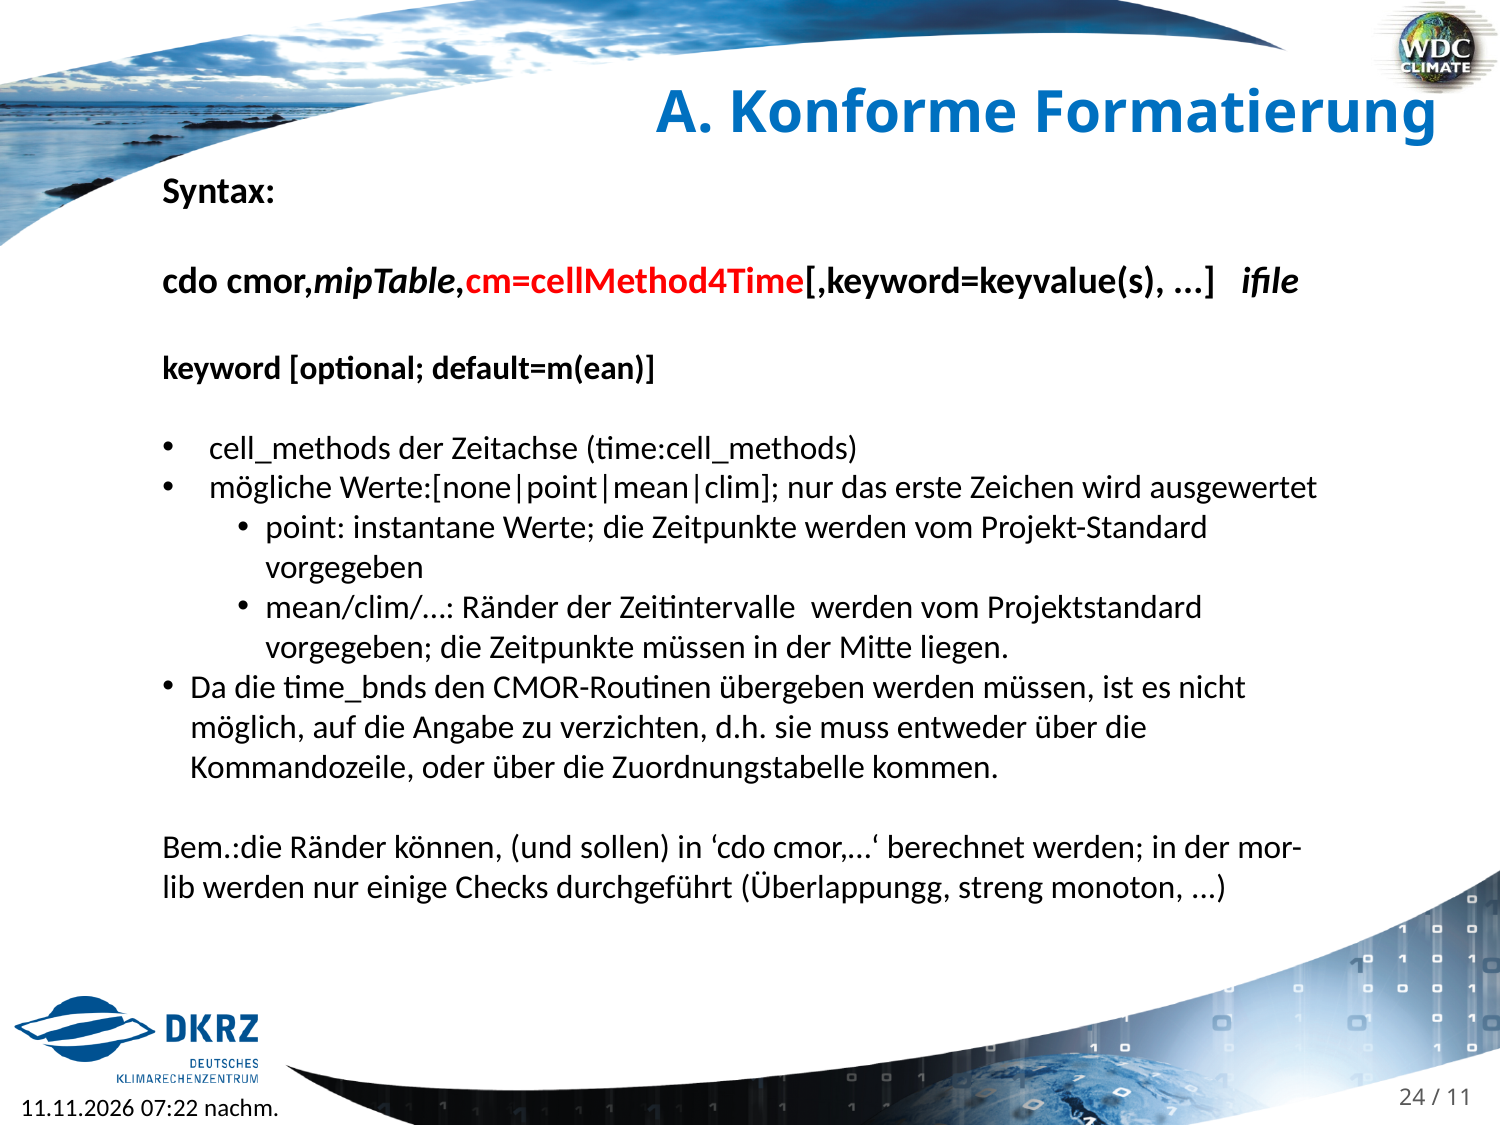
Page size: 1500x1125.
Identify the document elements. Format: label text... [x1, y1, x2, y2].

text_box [507, 851, 659, 1003]
picture [14, 996, 258, 1083]
text_box Syntax: cdo cmor,mipTable,cm=cellMethod4Time[,keyword=keyvalue(s), ...] ifile keyword [optional; default=m(ean)] cell_methods der Zeitachse (time:cell_methods) mögliche Werte:[none|point|mean|clim]; nur das erste Zeichen wird ausgewertet point: instantane Werte; die Zeitpunkte werden vom Projekt-Standard vorgegeben mean/clim/…: Ränder der Zeitintervalle werden vom Projektstandard vorgegeben; die Zeitpunkte müssen in der Mitte liegen. Da die time_bnds den CMOR-Routinen übergeben werden müssen, ist es nicht möglich, auf die Angabe zu verzichten, d.h. sie muss entweder über die Kommandozeile, oder über die Zuordnungstabelle kommen. Bem.:die Ränder können, (und sollen) in ‘cdo cmor,…‘ berechnet werden; in der mor-lib werden nur einige Checks durchgeführt (Überlappungg, streng monoton, ...) [147, 113, 1335, 973]
picture [285, 867, 1500, 1125]
picture [1371, 0, 1500, 94]
picture [0, 0, 1288, 246]
text_box A. Konforme Formatierung [177, 66, 1453, 152]
